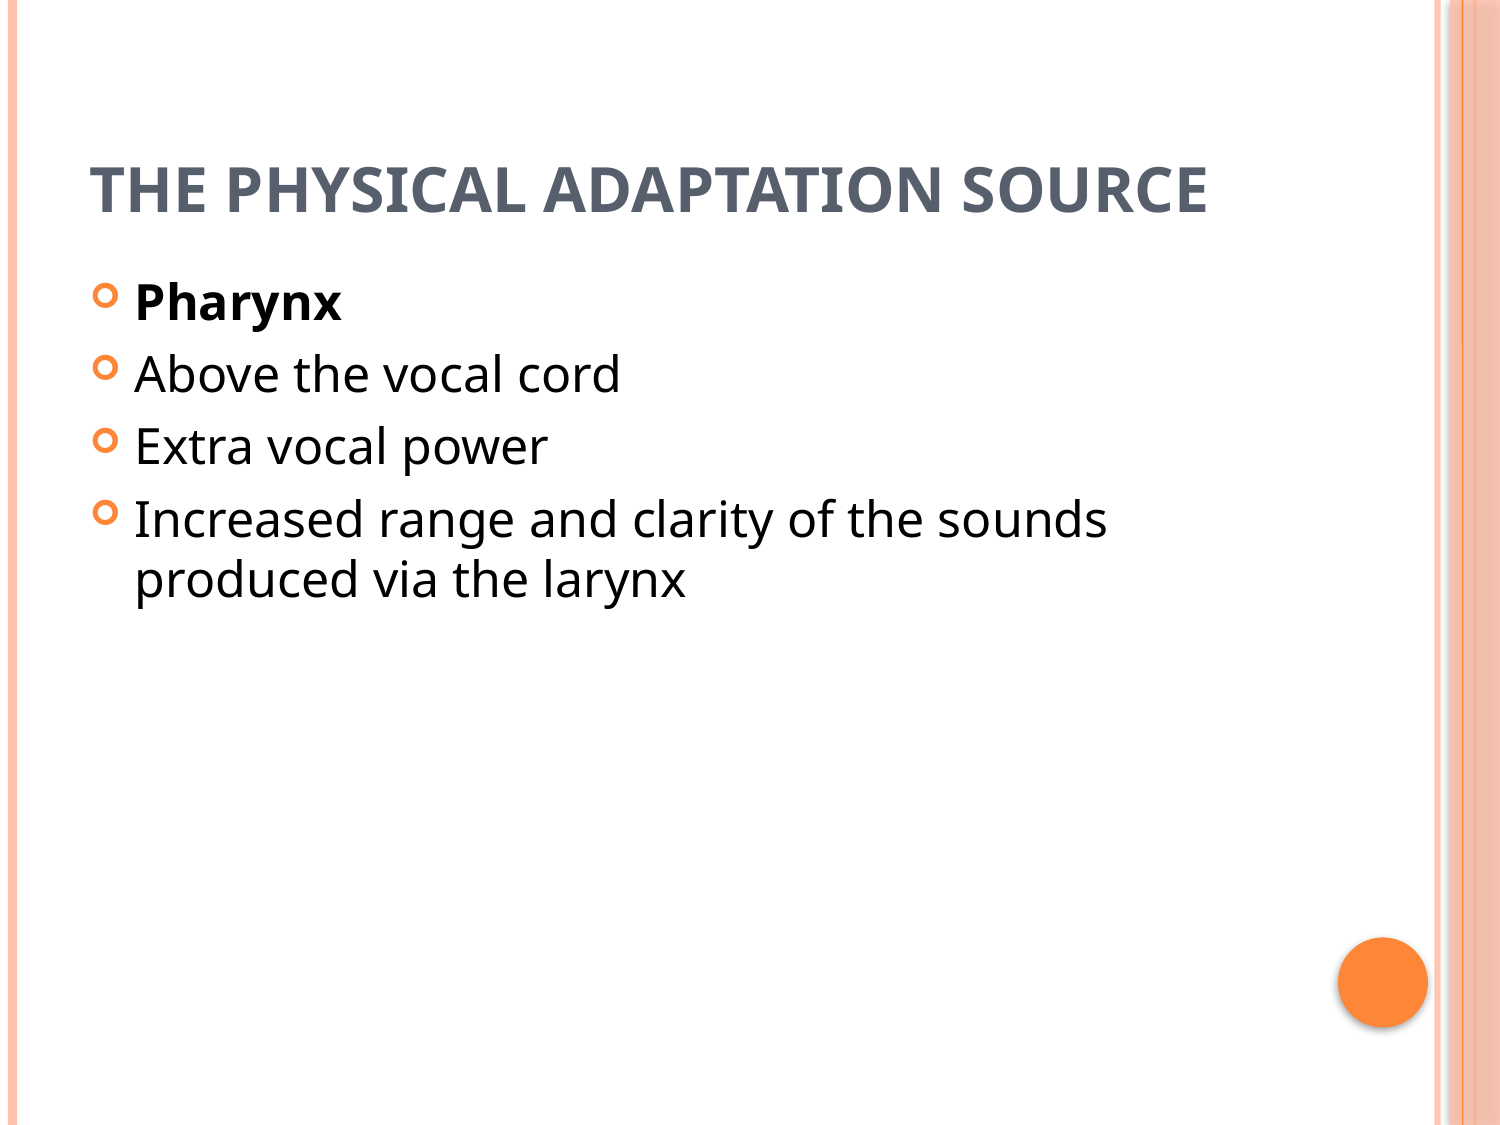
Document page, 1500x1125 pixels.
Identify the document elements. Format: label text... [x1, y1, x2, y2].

title The physical adaptation source [75, 45, 1300, 233]
list Pharynx Above the vocal cord Extra vocal power Increased range and clarity of the sounds produced via the larynx [75, 262, 1300, 1062]
